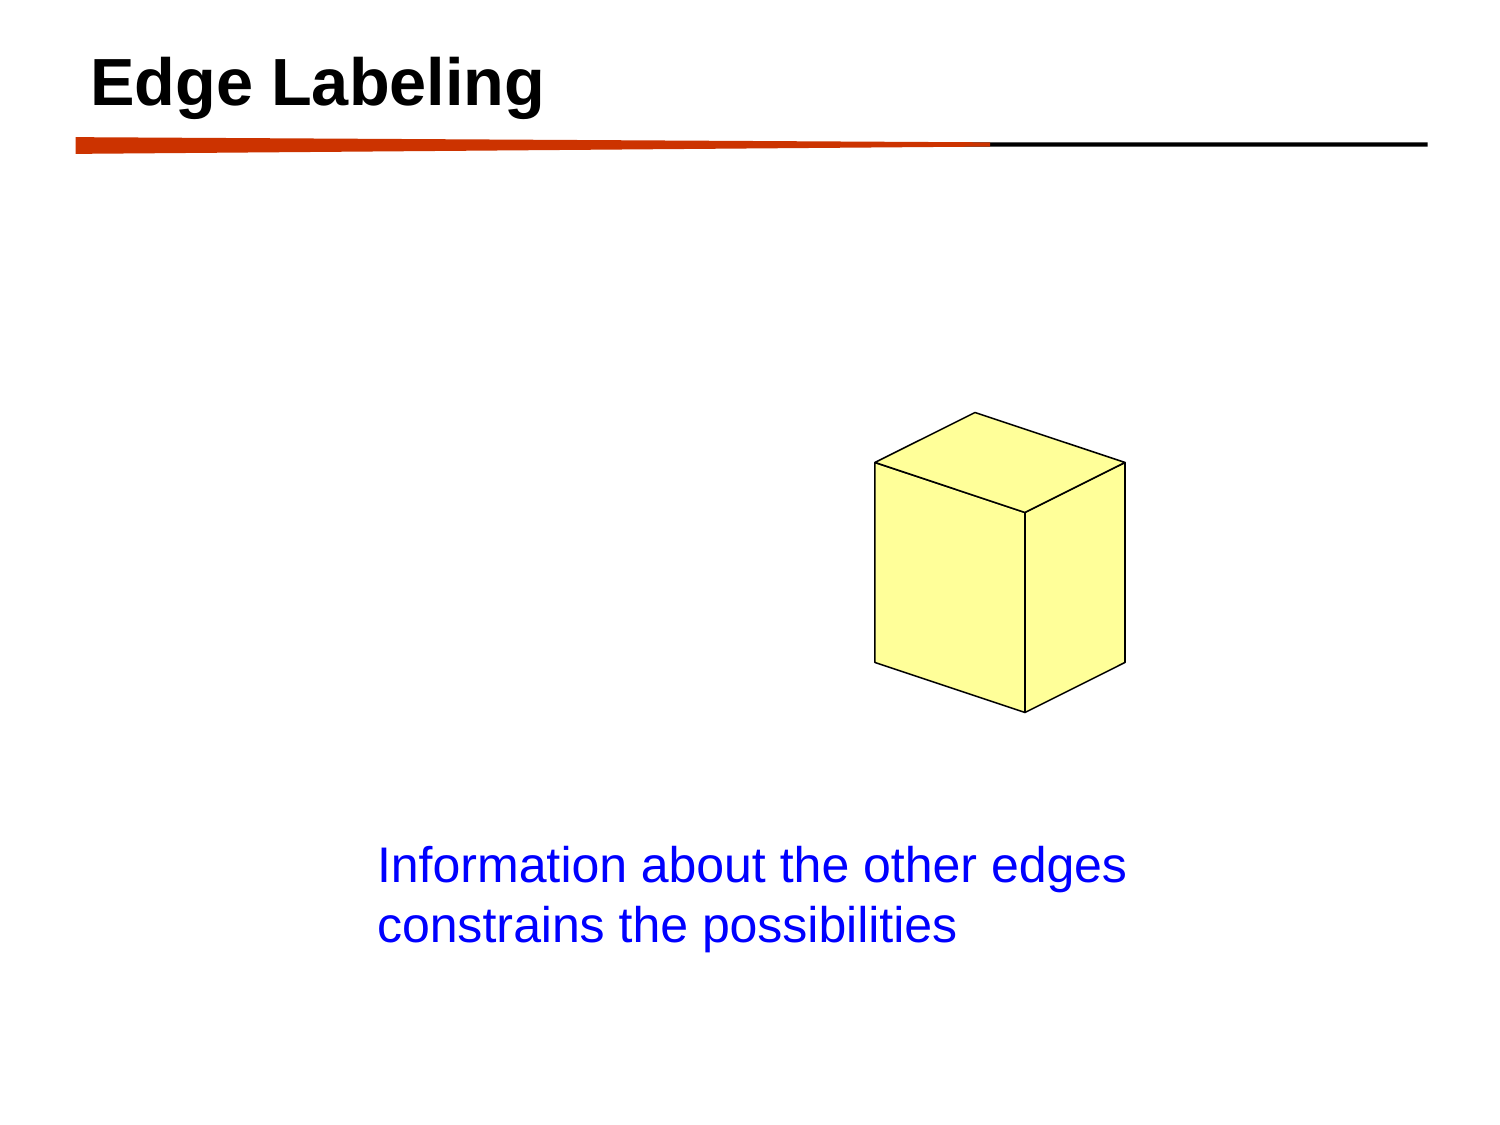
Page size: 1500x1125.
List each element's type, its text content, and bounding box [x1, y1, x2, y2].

text_box Information about the other edges constrains the possibilities [362, 824, 1275, 960]
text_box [874, 412, 1126, 713]
title Edge Labeling [74, 24, 1426, 133]
